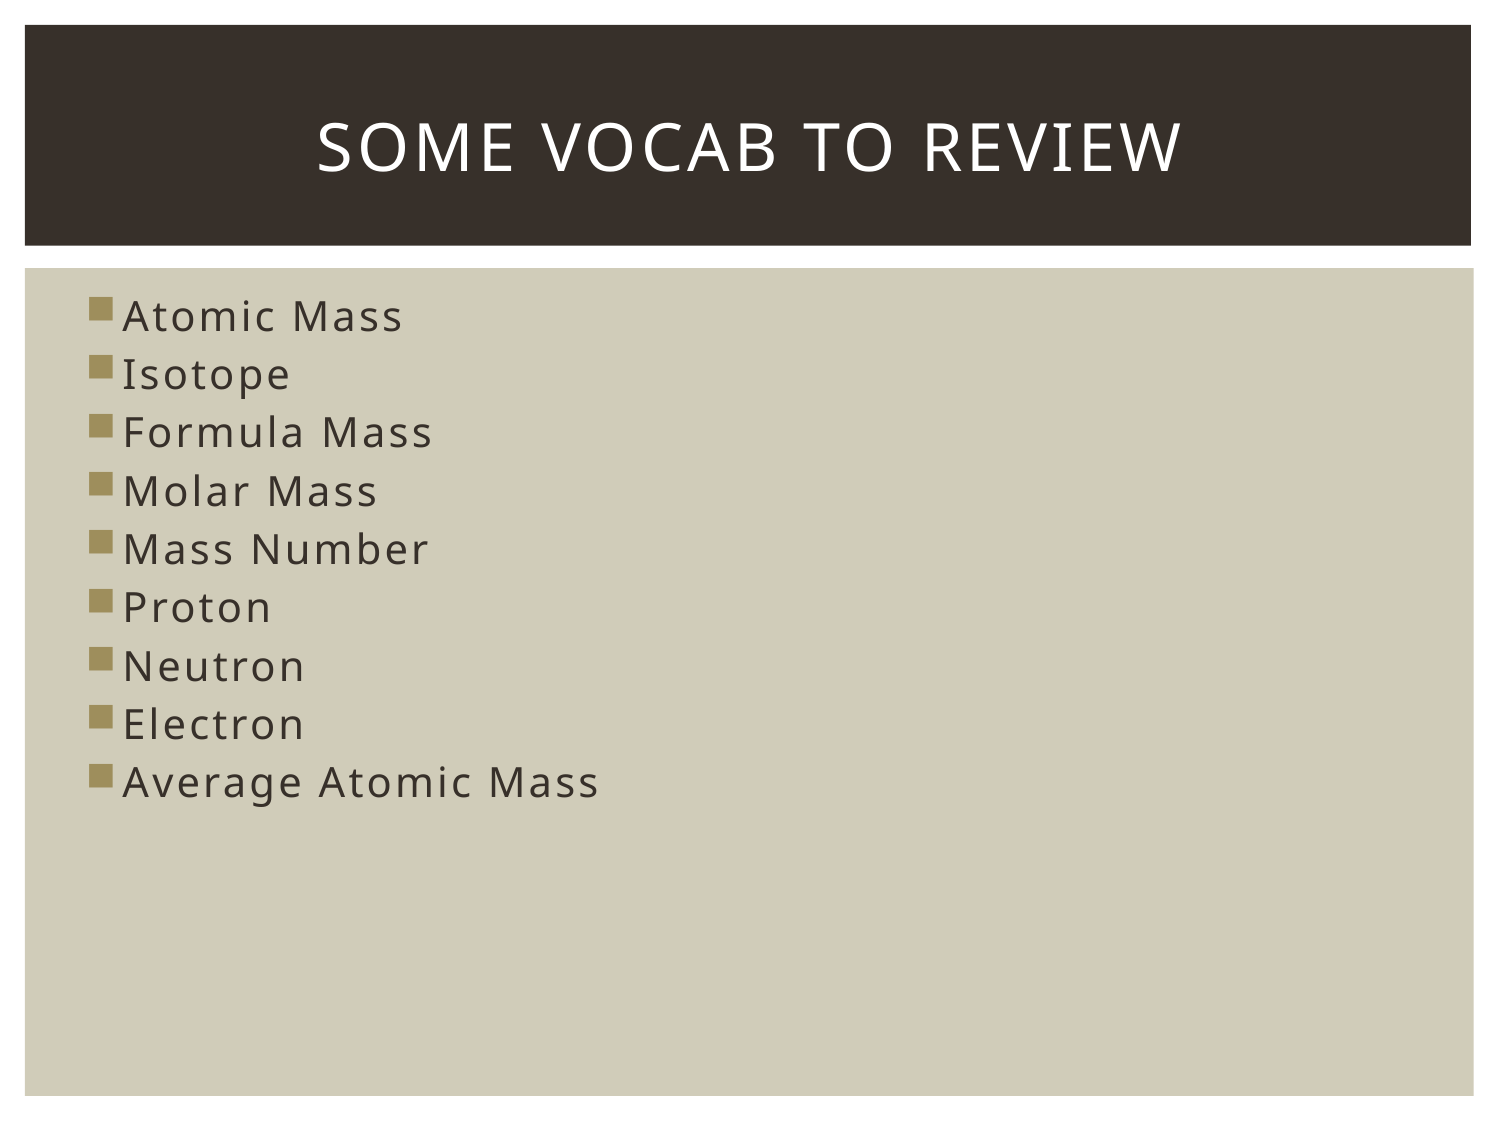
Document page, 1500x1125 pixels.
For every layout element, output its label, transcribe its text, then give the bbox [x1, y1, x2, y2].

list Atomic Mass Isotope Formula Mass Molar Mass Mass Number Proton Neutron Electron Average Atomic Mass [62, 281, 1442, 1005]
title Some vocab to review [62, 58, 1438, 232]
